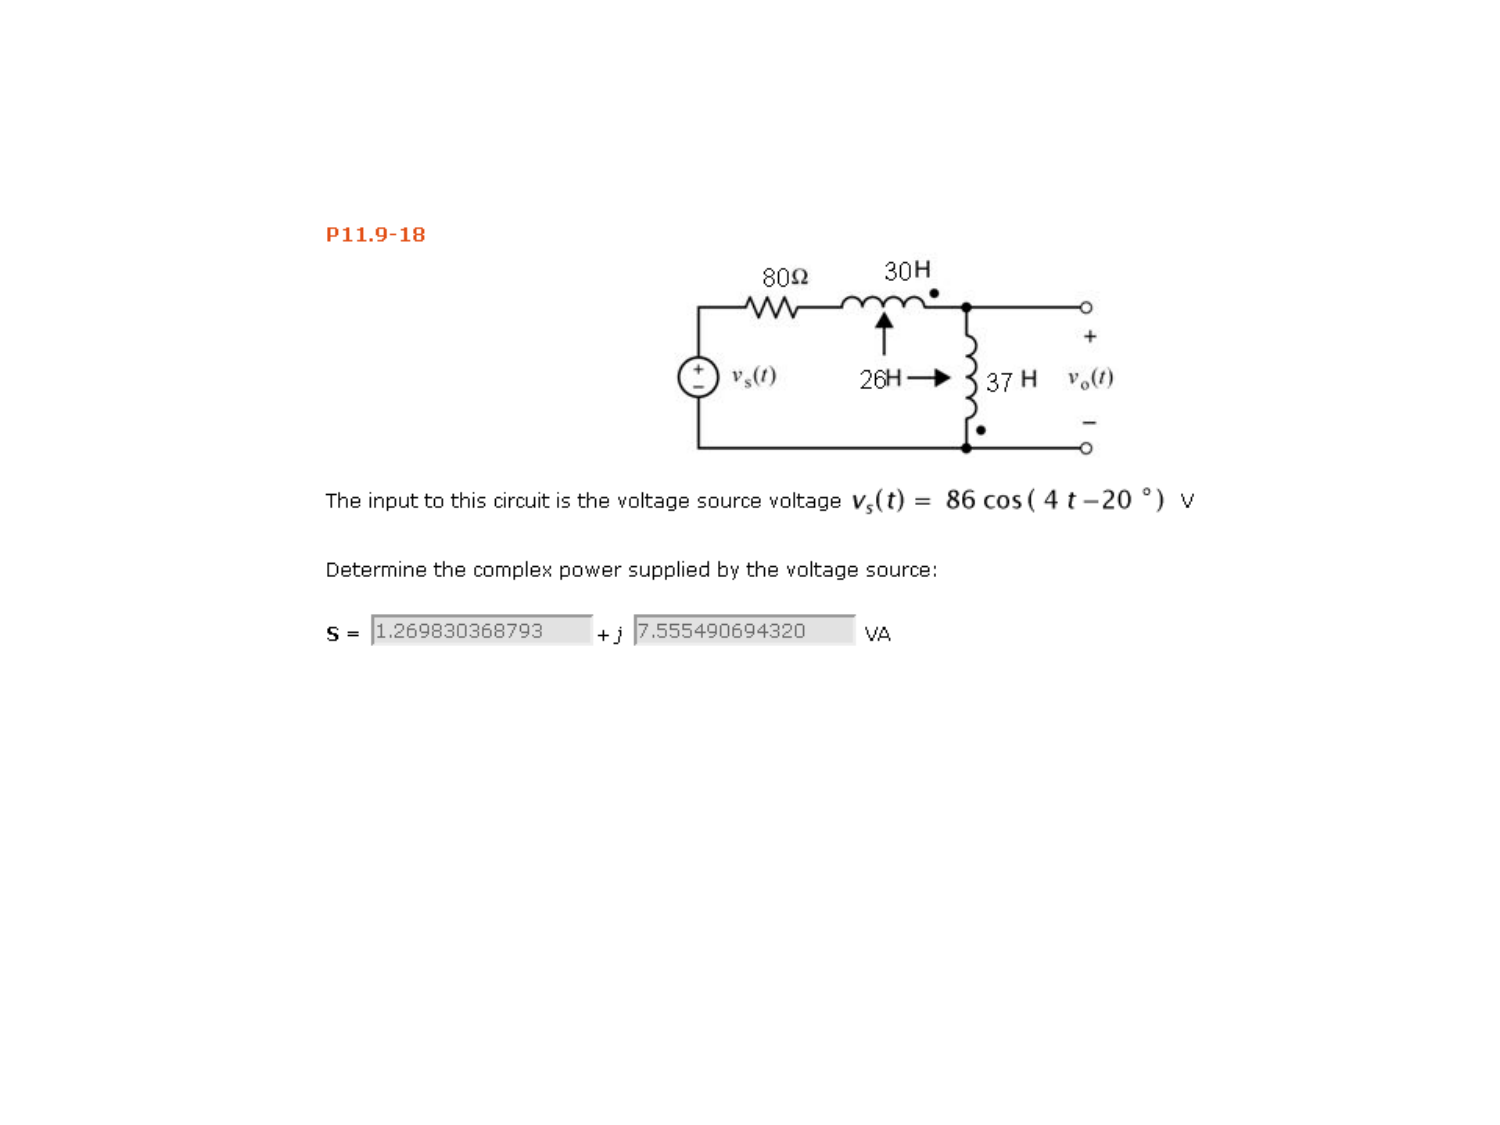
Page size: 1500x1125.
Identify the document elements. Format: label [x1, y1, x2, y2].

picture [312, 212, 1205, 671]
